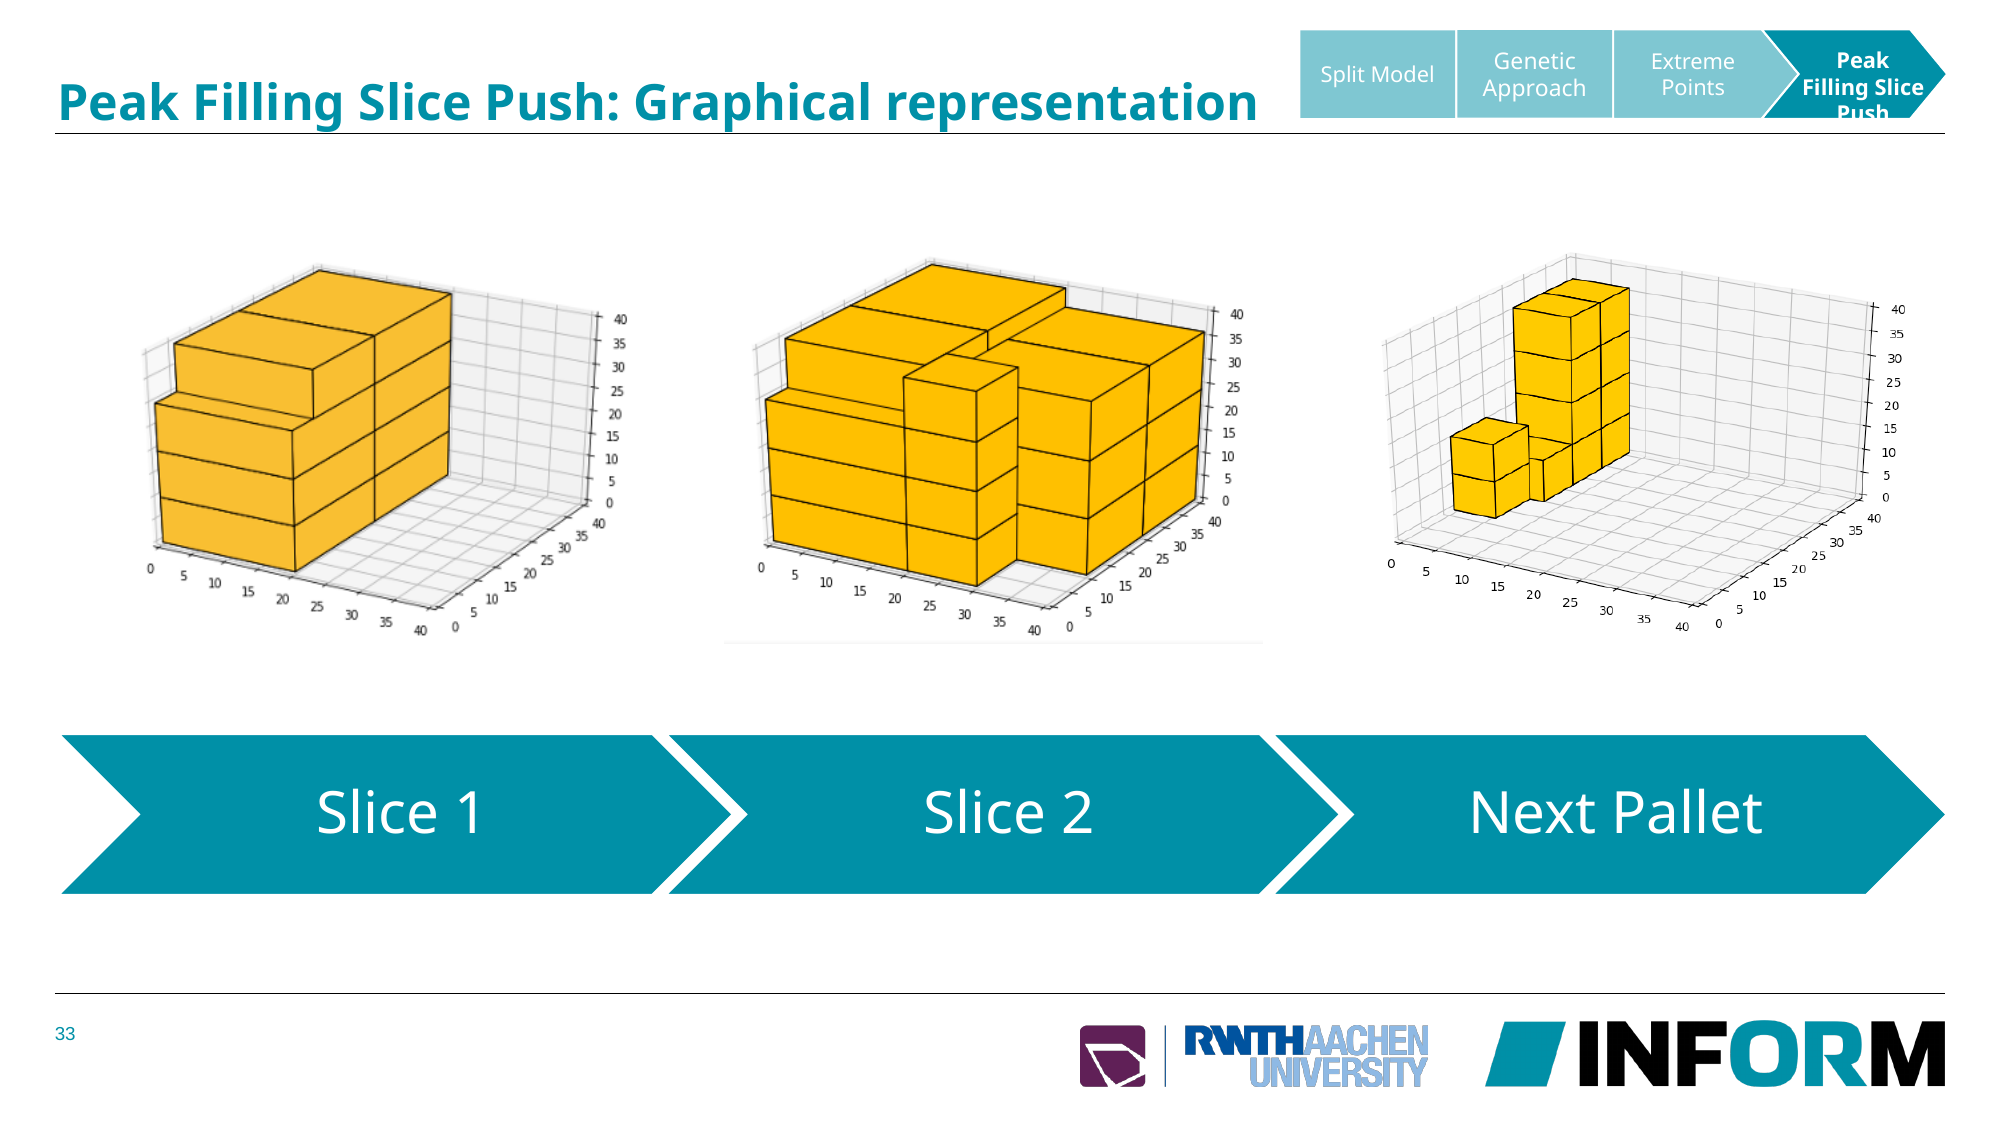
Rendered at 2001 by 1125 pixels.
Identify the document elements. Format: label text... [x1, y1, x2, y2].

picture [1363, 238, 1929, 644]
picture [723, 244, 1263, 644]
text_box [58, 734, 1948, 895]
picture [1485, 1020, 1945, 1087]
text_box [1300, 29, 1948, 119]
title Peak Filling Slice Push: Graphical representation [42, 70, 1948, 143]
picture [1080, 1025, 1428, 1087]
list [92, 254, 643, 644]
